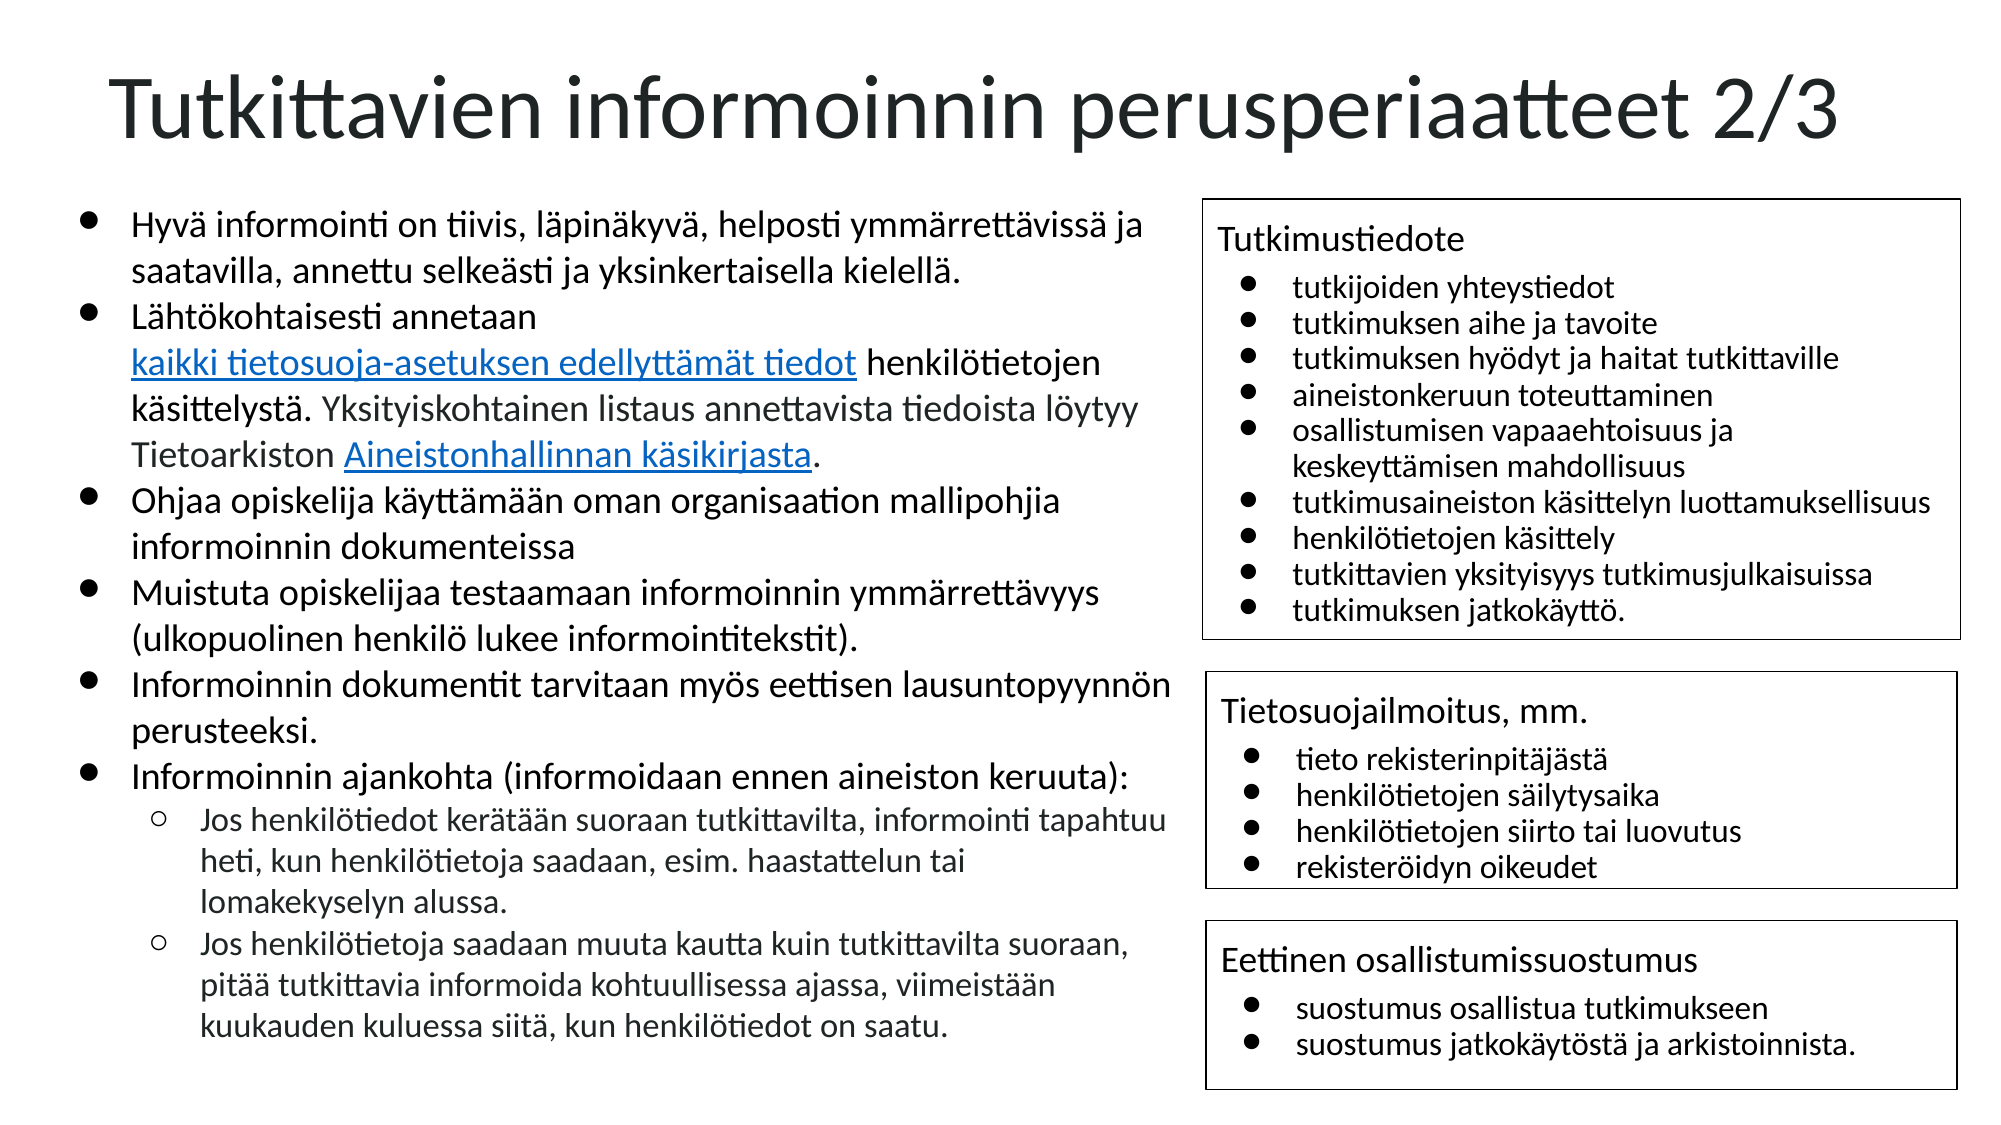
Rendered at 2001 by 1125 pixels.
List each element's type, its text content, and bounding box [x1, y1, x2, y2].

text_box Tietosuojailmoitus, mm. tieto rekisterinpitäjästä henkilötietojen säilytysaika henkilötietojen siirto tai luovutus rekisteröidyn oikeudet [1205, 671, 1957, 889]
title Tutkittavien informoinnin perusperiaatteet 2/3 [93, 0, 1907, 218]
text_box Eettinen osallistumissuostumus suostumus osallistua tutkimukseen suostumus jatkokäytöstä ja arkistoinnista. [1205, 920, 1957, 1090]
list Hyvä informointi on tiivis, läpinäkyvä, helposti ymmärrettävissä ja saatavilla, annettu selkeästi ja yksinkertaisella kielellä. Lähtökohtaisesti annetaan kaikki tietosuoja-asetuksen edellyttämät tiedot henkilötietojen käsittelystä. Yksityiskohtainen listaus annettavista tiedoista löytyy Tietoarkiston Aineistonhallinnan käsikirjasta. Ohjaa opiskelija käyttämään oman organisaation mallipohjia informoinnin dokumenteissa Muistuta opiskelijaa testaamaan informoinnin ymmärrettävyys (ulkopuolinen henkilö lukee informointitekstit). Informoinnin dokumentit tarvitaan myös eettisen lausuntopyynnön perusteeksi. Informoinnin ajankohta (informoidaan ennen aineiston keruuta): Jos henkilötiedot kerätään suoraan tutkittavilta, informointi tapahtuu heti, kun henkilötietoja saadaan, esim. haastattelun tai lomakekyselyn alussa. Jos henkilötietoja saadaan muuta kautta kuin tutkittavilta suoraan, pitää tutkittavia informoida kohtuullisessa ajassa, viimeistään kuukauden kuluessa siitä, kun henkilötiedot on saatu. [47, 191, 1188, 1114]
text_box Tutkimustiedote tutkijoiden yhteystiedot tutkimuksen aihe ja tavoite tutkimuksen hyödyt ja haitat tutkittaville aineistonkeruun toteuttaminen osallistumisen vapaaehtoisuus ja keskeyttämisen mahdollisuus tutkimusaineiston käsittelyn luottamuksellisuus henkilötietojen käsittely tutkittavien yksityisyys tutkimusjulkaisuissa tutkimuksen jatkokäyttö. [1202, 199, 1961, 640]
